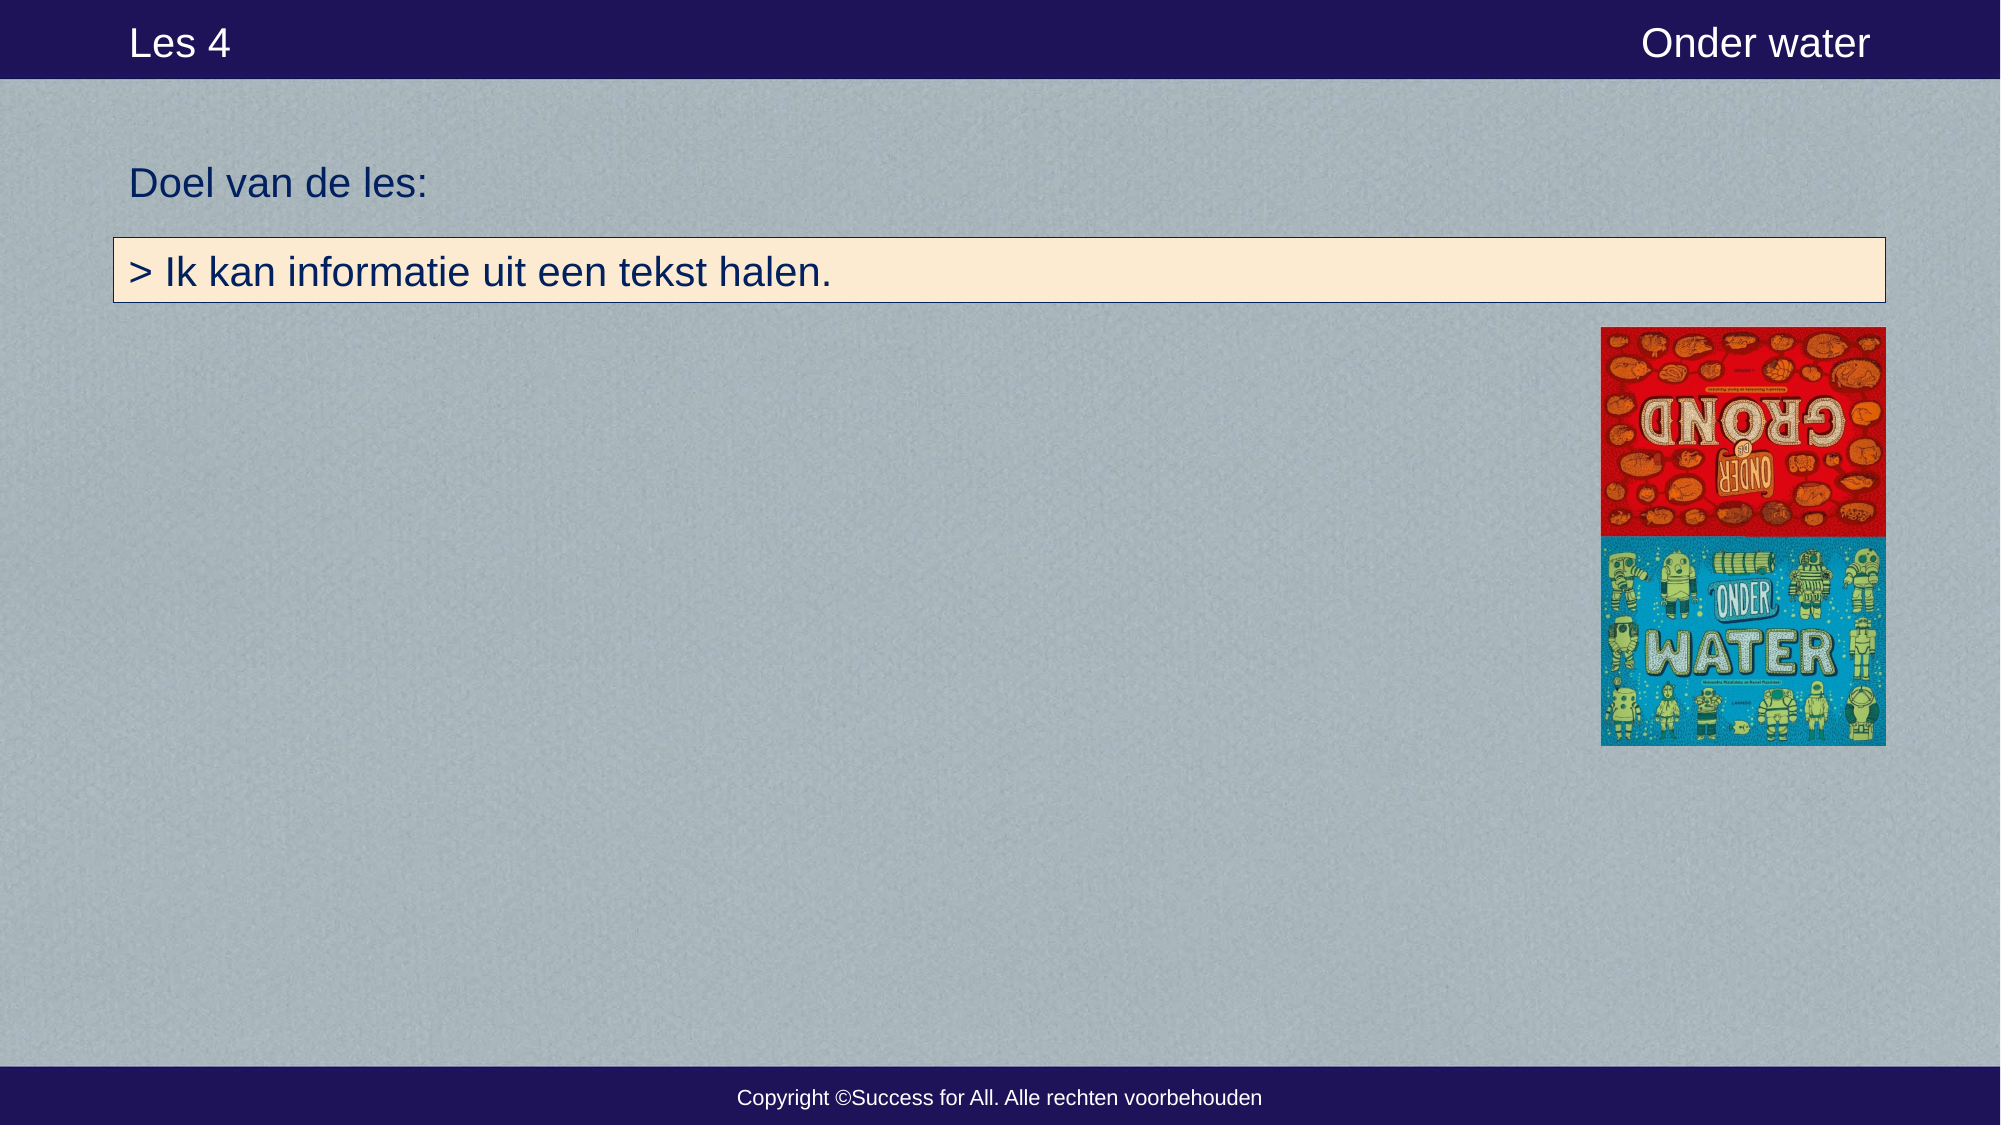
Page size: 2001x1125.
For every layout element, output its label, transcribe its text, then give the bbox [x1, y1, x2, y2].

text_box Doel van de les: [113, 148, 1635, 214]
text_box Onder water [999, 8, 1886, 73]
text_box Copyright ©Success for All. Alle rechten voorbehouden [0, 1076, 2000, 1125]
text_box > Ik kan informatie uit een tekst halen. [113, 237, 1886, 303]
picture [0, 0, 2001, 1125]
text_box Les 4 [114, 8, 354, 73]
